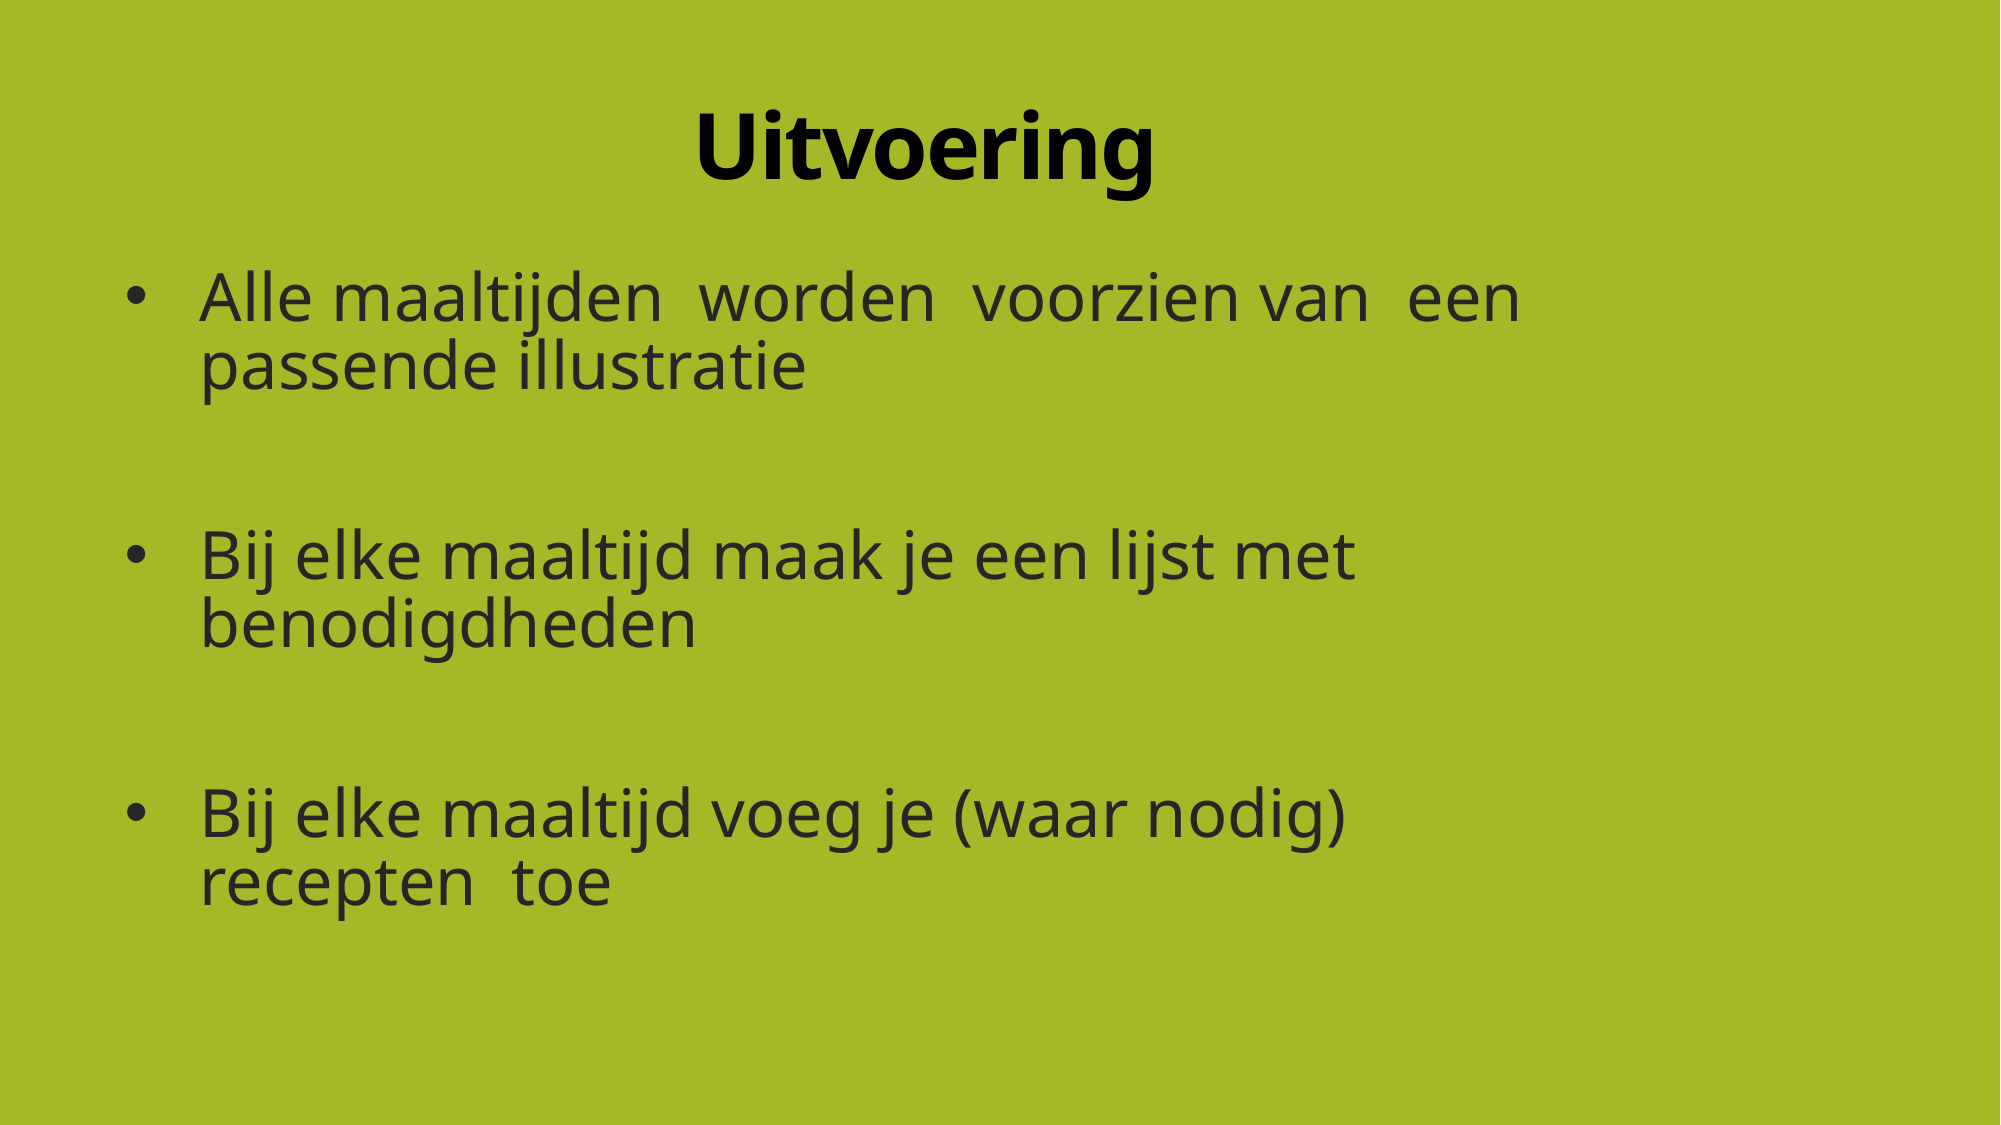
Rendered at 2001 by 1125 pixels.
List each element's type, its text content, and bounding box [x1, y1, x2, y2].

title Uitvoering [41, 75, 1810, 403]
subtitle Alle maaltijden worden voorzien van een passende illustratie Bij elke maaltijd maak je een lijst met benodigdheden Bij elke maaltijd voeg je (waar nodig) recepten toe [109, 259, 1624, 961]
